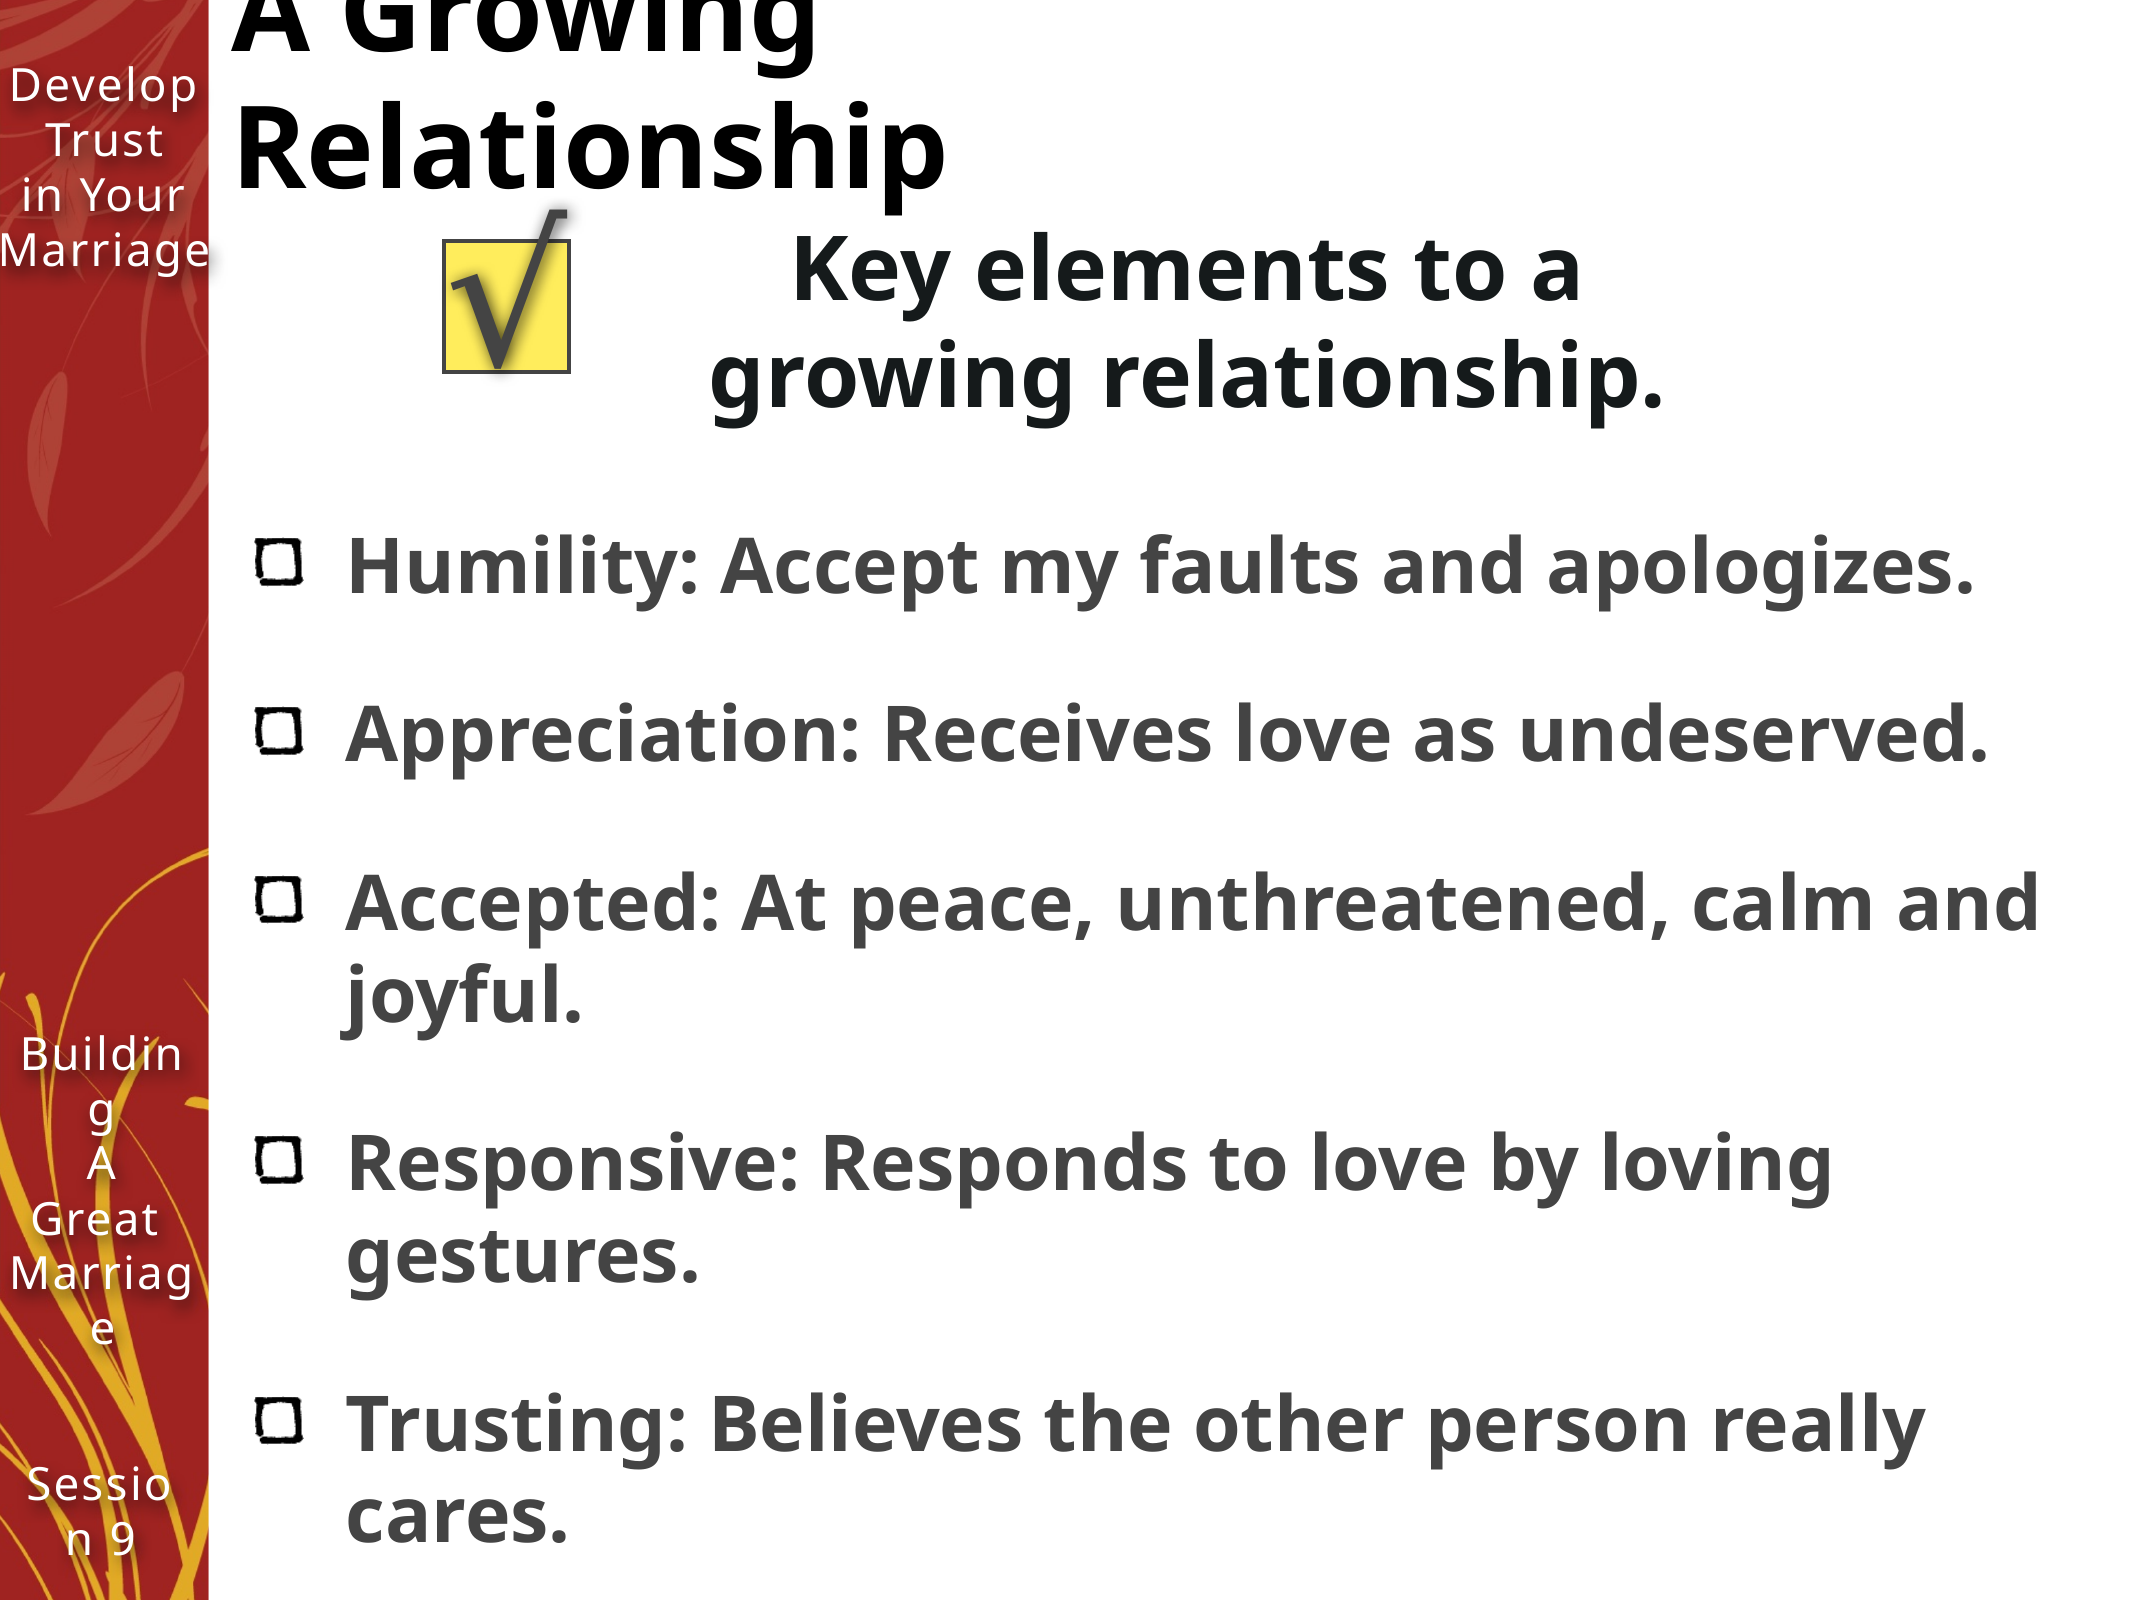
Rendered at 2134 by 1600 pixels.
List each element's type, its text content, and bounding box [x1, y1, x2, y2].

picture [254, 706, 303, 756]
picture [254, 875, 303, 924]
picture [254, 1135, 303, 1185]
title A Growing Relationship [230, 0, 1520, 157]
text_box Key elements to a growing relationship. [590, 202, 1785, 434]
picture [191, 244, 203, 251]
list Humility: Accept my faults and apologizes. Appreciation: Receives love as undeserved. Accepted: At peace, unthreatened, calm and joyful. Responsive: Responds to love by loving gestures. Trusting: Believes the other person really cares. Secure: Delights in partner’s love and affection. [245, 507, 2130, 1499]
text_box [438, 165, 575, 413]
picture [254, 537, 303, 587]
picture [254, 1396, 303, 1445]
picture [0, 0, 208, 1600]
